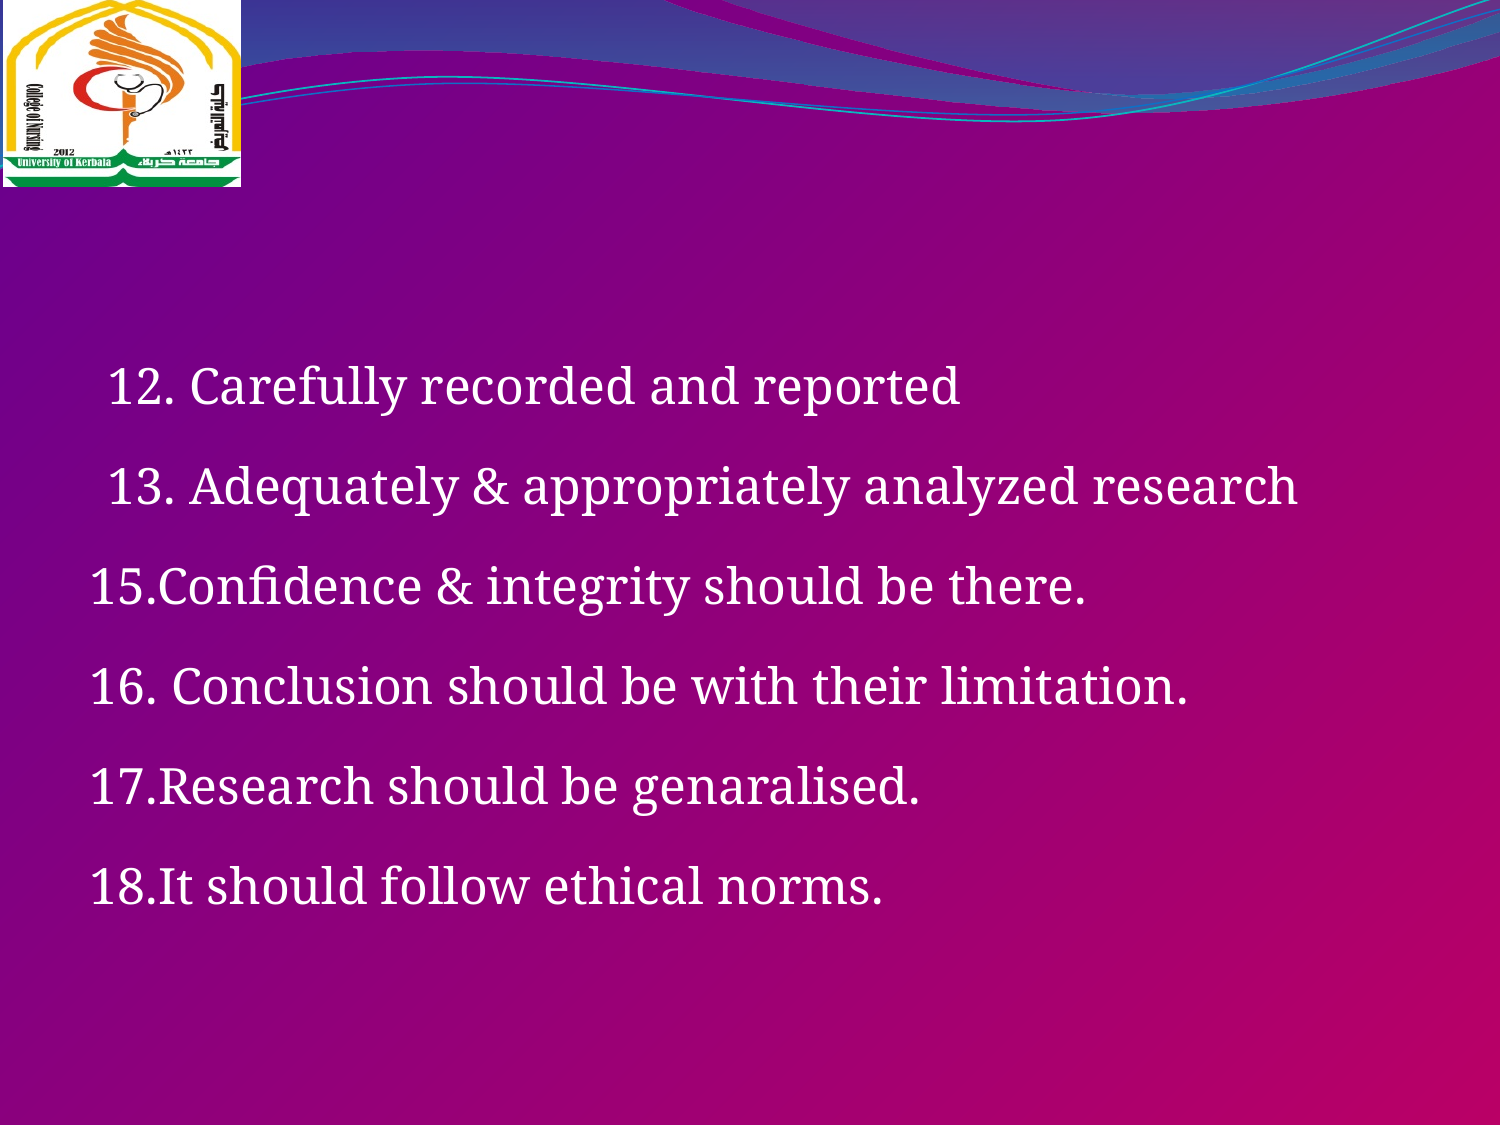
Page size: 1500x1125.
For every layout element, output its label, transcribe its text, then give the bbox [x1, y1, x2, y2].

list 12. Carefully recorded and reported 13. Adequately & appropriately analyzed research 15.Confidence & integrity should be there. 16. Conclusion should be with their limitation. 17.Research should be genaralised. 18.It should follow ethical norms. [75, 317, 1425, 1038]
picture [3, 0, 241, 187]
